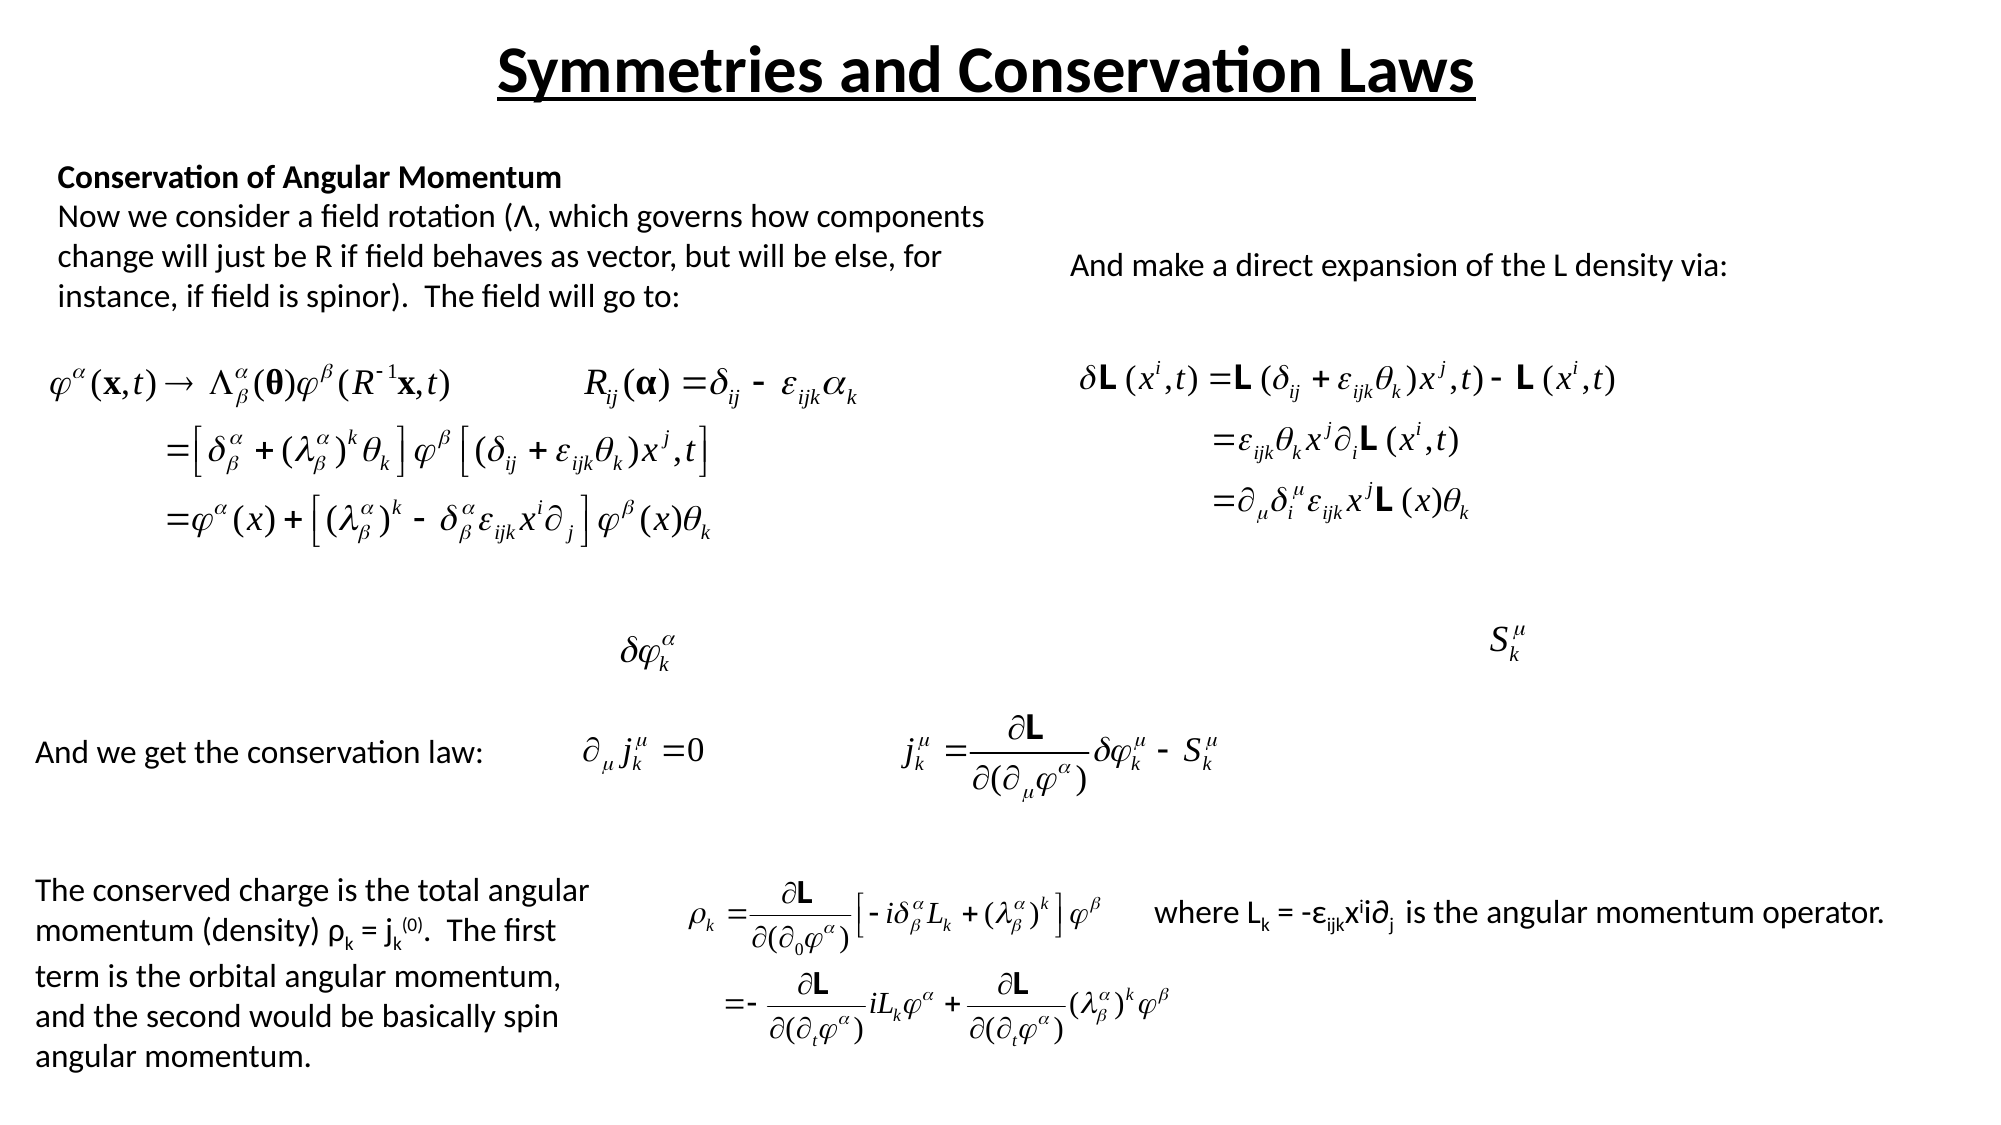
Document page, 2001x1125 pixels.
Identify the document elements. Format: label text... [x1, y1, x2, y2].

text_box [577, 357, 865, 416]
text_box And we get the conservation law: [20, 723, 574, 778]
text_box where Lk = -εijkxii∂j is the angular momentum operator. [1176, 882, 1927, 943]
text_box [682, 873, 1176, 1053]
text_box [614, 621, 683, 681]
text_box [577, 707, 1224, 808]
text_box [1483, 611, 1533, 670]
text_box Symmetries and Conservation Laws [482, 18, 1683, 114]
text_box The conserved charge is the total angular momentum (density) ρk = jk(0). The first term is the orbital angular momentum, and the second would be basically spin angular momentum. [20, 861, 615, 1082]
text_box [1074, 353, 1623, 531]
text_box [44, 356, 721, 554]
text_box Conservation of Angular Momentum Now we consider a field rotation (Λ, which governs how components change will just be R if field behaves as vector, but will be else, for instance, if field is spinor). The field will go to: [42, 147, 1000, 322]
text_box And make a direct expansion of the L density via: [1055, 235, 1752, 291]
